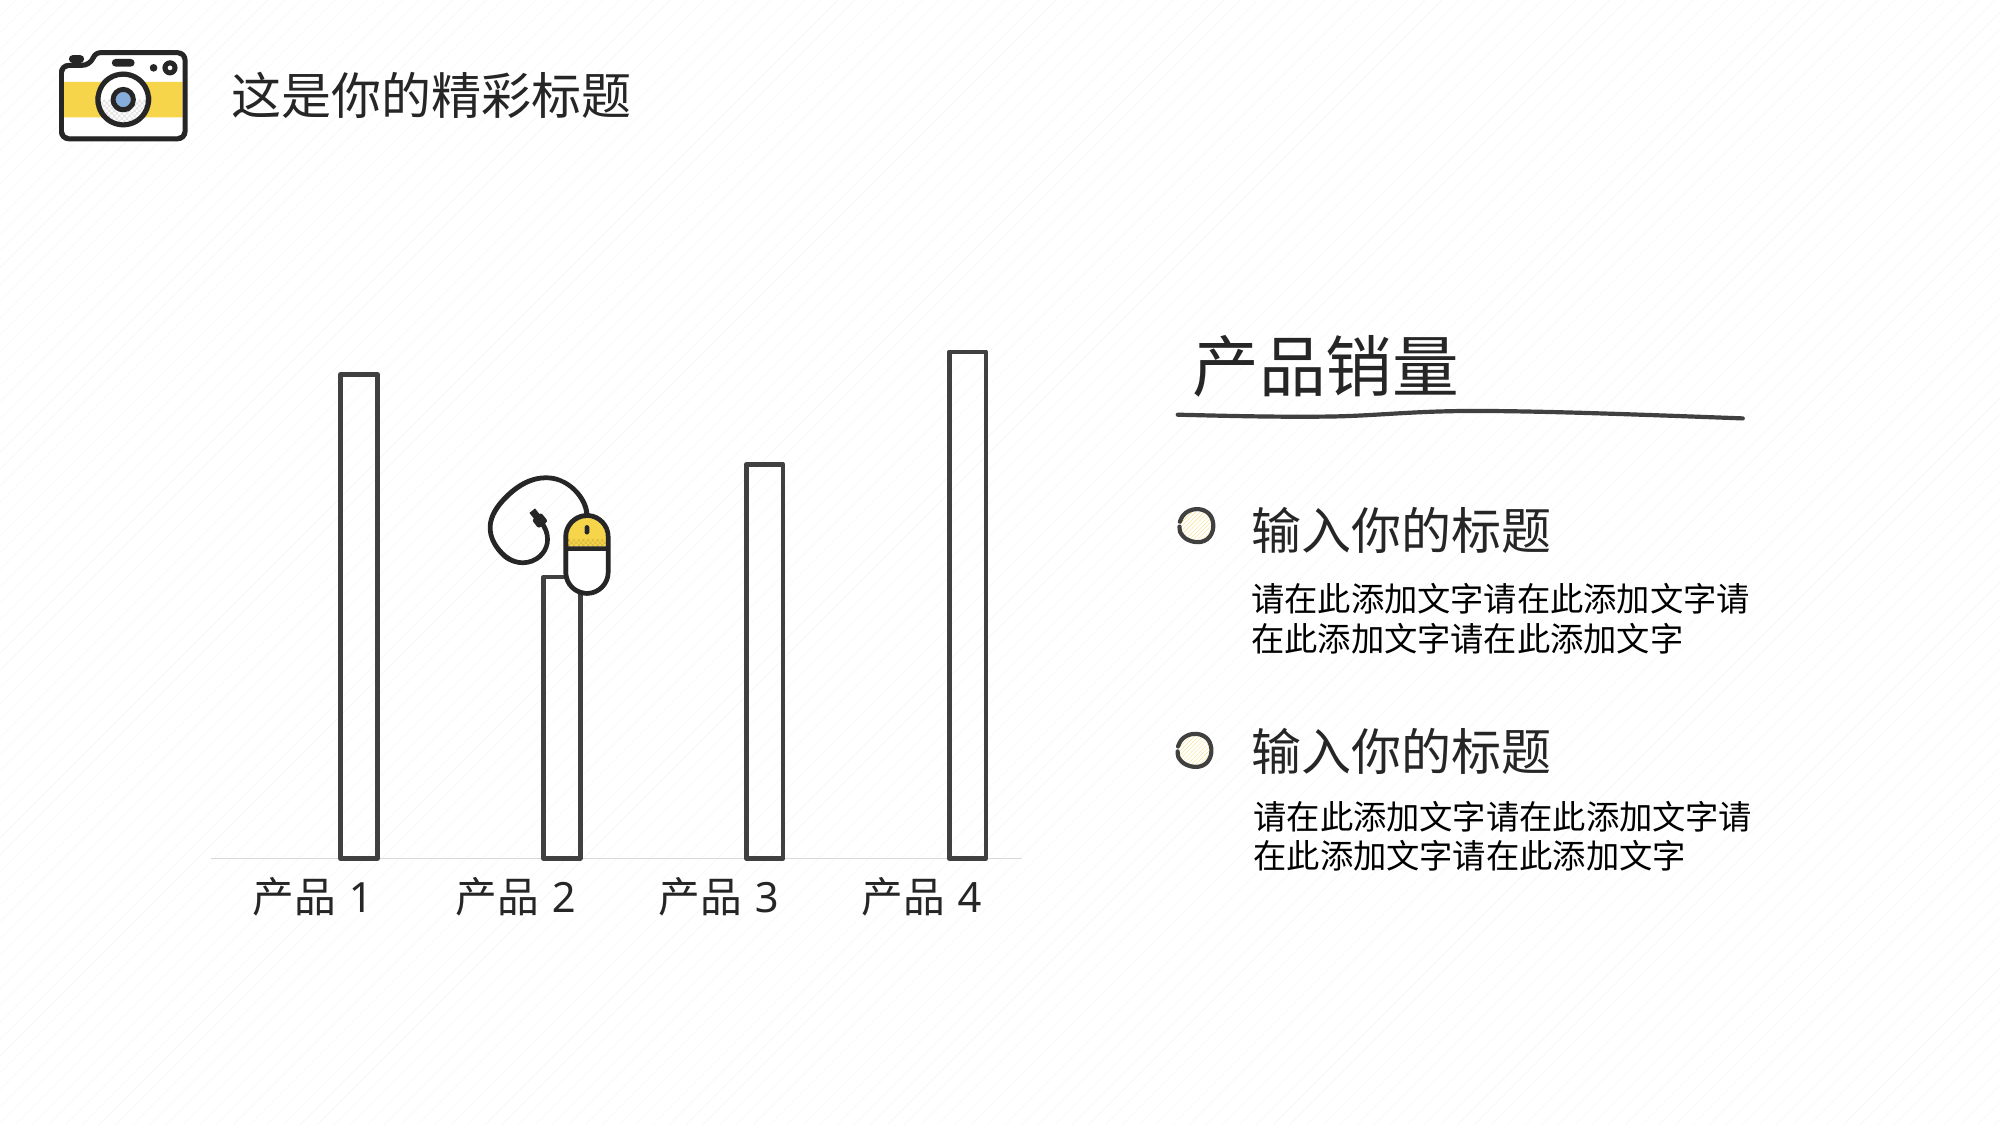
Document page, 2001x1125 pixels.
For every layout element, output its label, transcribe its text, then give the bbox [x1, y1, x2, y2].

text_box [1176, 732, 1213, 768]
chart [194, 282, 1040, 939]
text_box 请在此添加文字请在此添加文字请在此添加文字请在此添加文字 [1236, 570, 1777, 666]
picture [59, 49, 189, 141]
text_box [1176, 410, 1744, 420]
text_box 这是你的精彩标题 [217, 57, 689, 133]
picture [487, 475, 611, 596]
text_box 输入你的标题 [1236, 492, 1600, 568]
text_box 产品销量 [1177, 317, 1493, 413]
text_box 输入你的标题 [1236, 712, 1600, 788]
text_box [1178, 508, 1215, 544]
text_box 请在此添加文字请在此添加文字请在此添加文字请在此添加文字 [1238, 788, 1780, 883]
